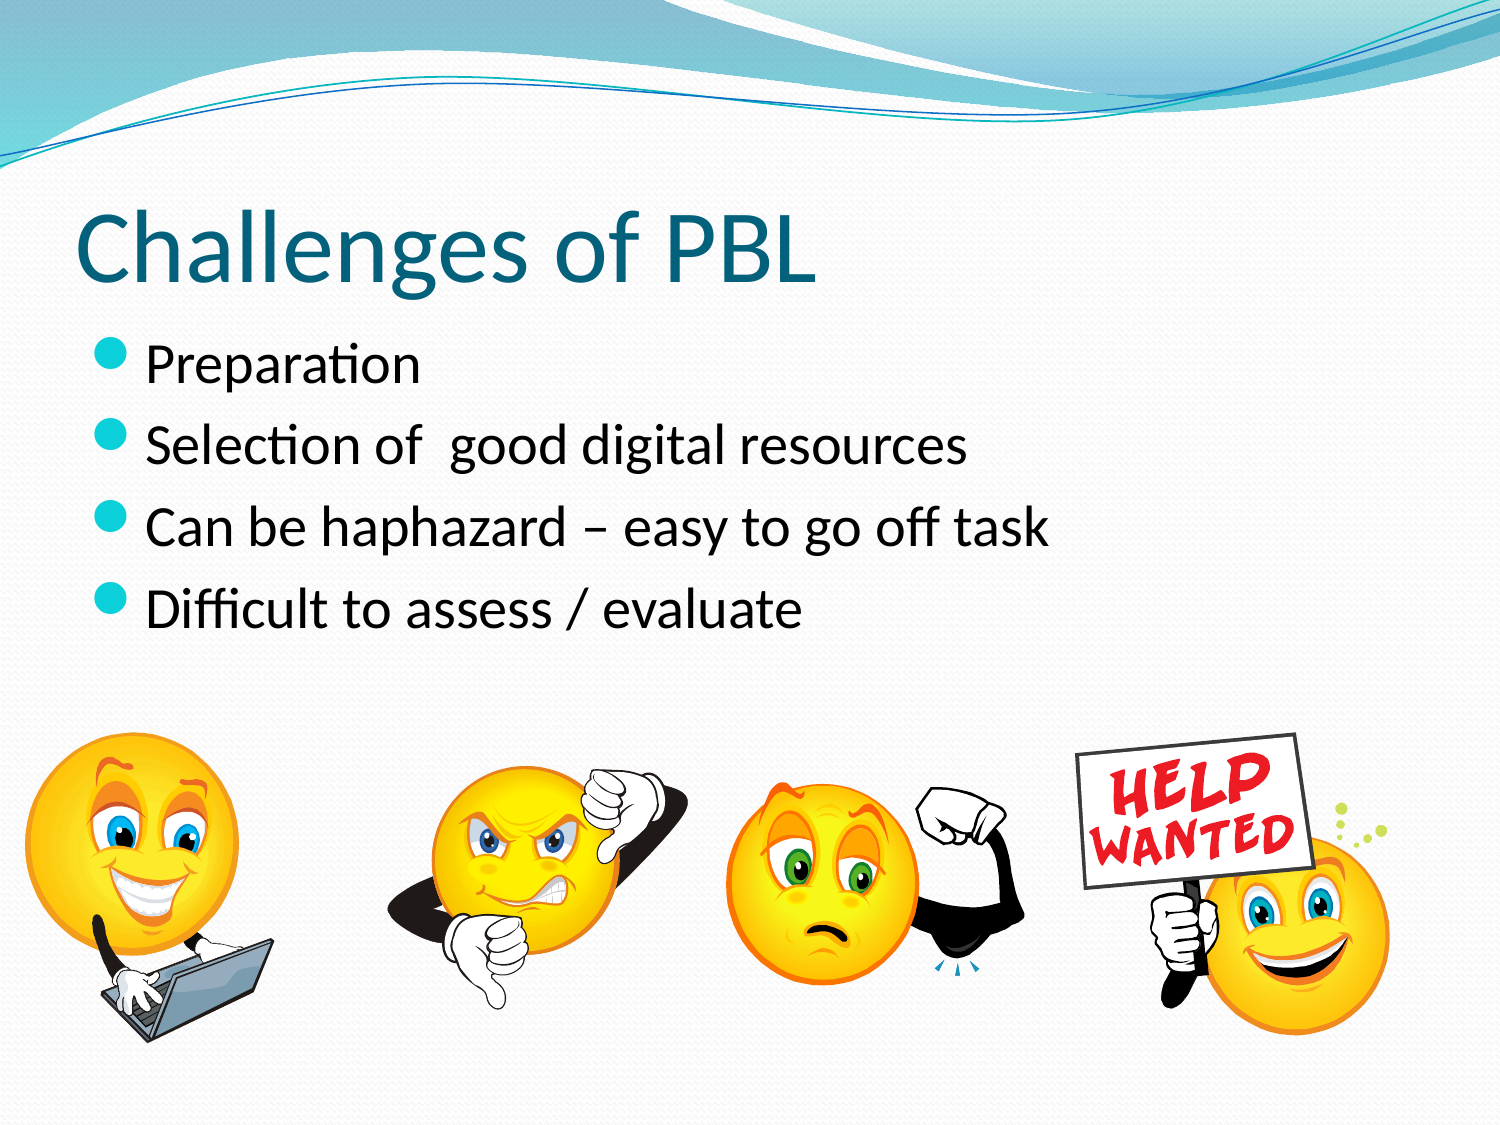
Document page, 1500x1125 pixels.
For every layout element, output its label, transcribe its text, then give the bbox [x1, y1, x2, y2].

list Preparation Selection of good digital resources Can be haphazard – easy to go off task Difficult to assess / evaluate [75, 317, 1425, 1038]
picture [1074, 732, 1391, 1036]
picture [387, 765, 689, 1010]
picture [724, 781, 1026, 987]
picture [24, 732, 275, 1044]
title Challenges of PBL [75, 115, 1425, 303]
